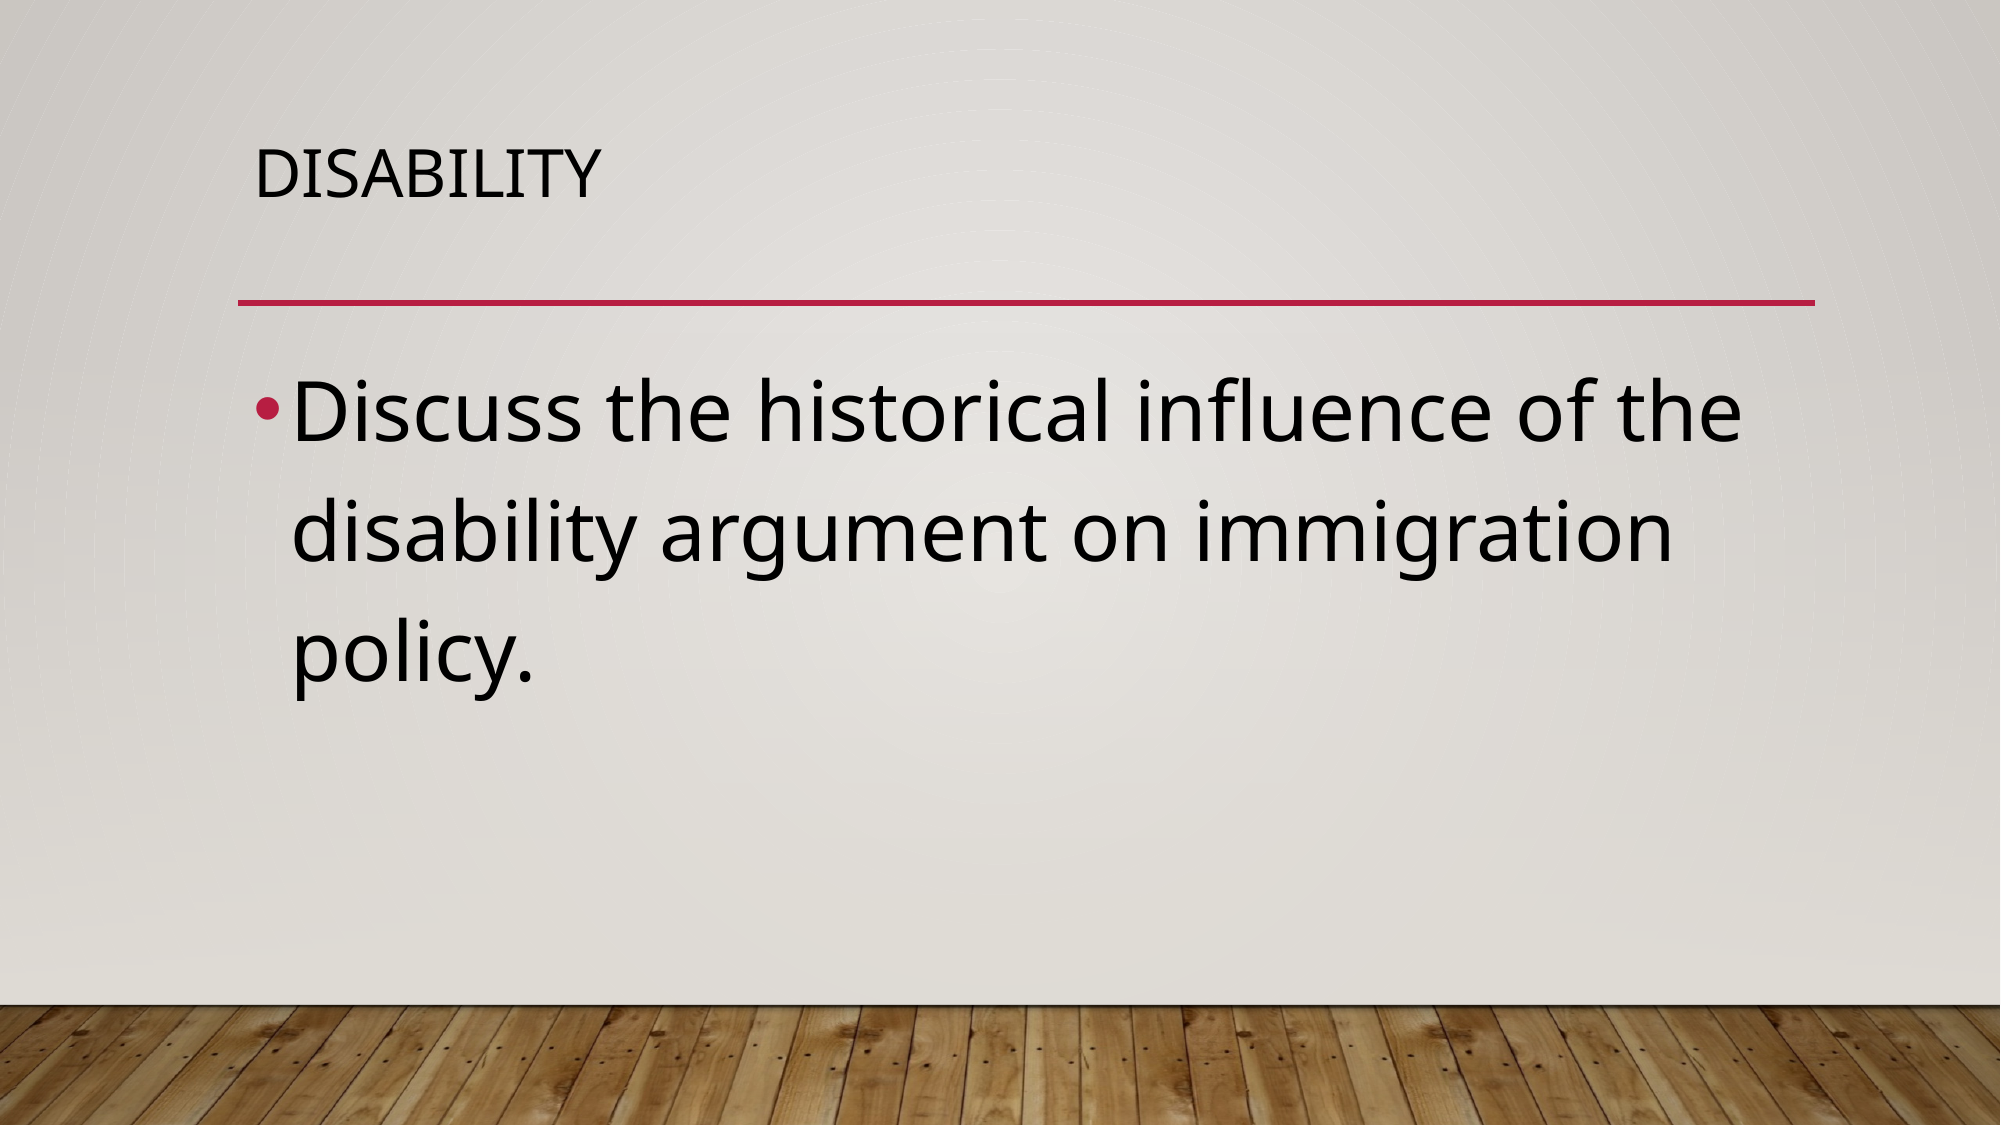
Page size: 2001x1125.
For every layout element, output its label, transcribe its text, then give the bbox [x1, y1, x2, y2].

list Discuss the historical influence of the disability argument on immigration policy. [238, 330, 1814, 897]
picture [0, 1005, 2000, 1125]
title Disability [238, 131, 1814, 305]
